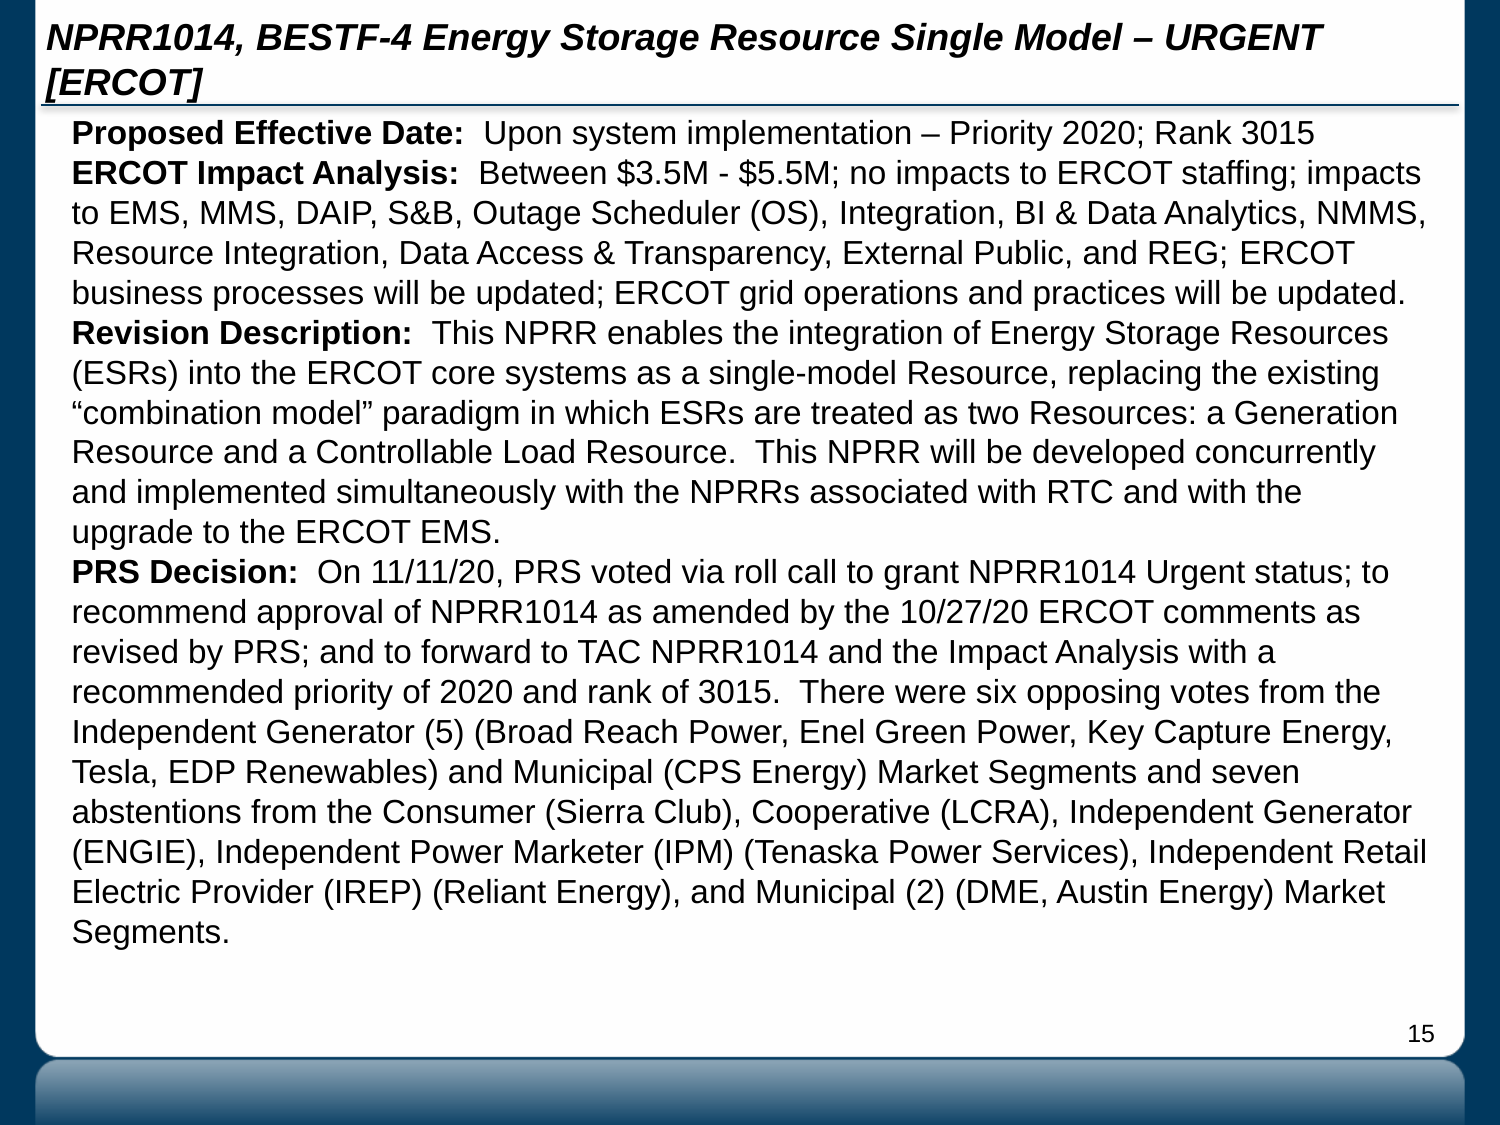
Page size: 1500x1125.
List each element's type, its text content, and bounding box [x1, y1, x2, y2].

text_box Proposed Effective Date: Upon system implementation – Priority 2020; Rank 3015 ERCOT Impact Analysis: Between $3.5M - $5.5M; no impacts to ERCOT staffing; impacts to EMS, MMS, DAIP, S&B, Outage Scheduler (OS), Integration, BI & Data Analytics, NMMS, Resource Integration, Data Access & Transparency, External Public, and REG; ERCOT business processes will be updated; ERCOT grid operations and practices will be updated. Revision Description: This NPRR enables the integration of Energy Storage Resources (ESRs) into the ERCOT core systems as a single-model Resource, replacing the existing “combination model” paradigm in which ESRs are treated as two Resources: a Generation Resource and a Controllable Load Resource. This NPRR will be developed concurrently and implemented simultaneously with the NPRRs associated with RTC and with the upgrade to the ERCOT EMS. PRS Decision: On 11/11/20, PRS voted via roll call to grant NPRR1014 Urgent status; to recommend approval of NPRR1014 as amended by the 10/27/20 ERCOT comments as revised by PRS; and to forward to TAC NPRR1014 and the Impact Analysis with a recommended priority of 2020 and rank of 3015. There were six opposing votes from the Independent Generator (5) (Broad Reach Power, Enel Green Power, Key Capture Energy, Tesla, EDP Renewables) and Municipal (CPS Energy) Market Segments and seven abstentions from the Consumer (Sierra Club), Cooperative (LCRA), Independent Generator (ENGIE), Independent Power Marketer (IPM) (Tenaska Power Services), Independent Retail Electric Provider (IREP) (Reliant Energy), and Municipal (2) (DME, Austin Energy) Market Segments. [56, 103, 1448, 957]
picture [35, 0, 1465, 1125]
title NPRR1014, BESTF-4 Energy Storage Resource Single Model – URGENT [ERCOT] [31, 20, 1464, 97]
